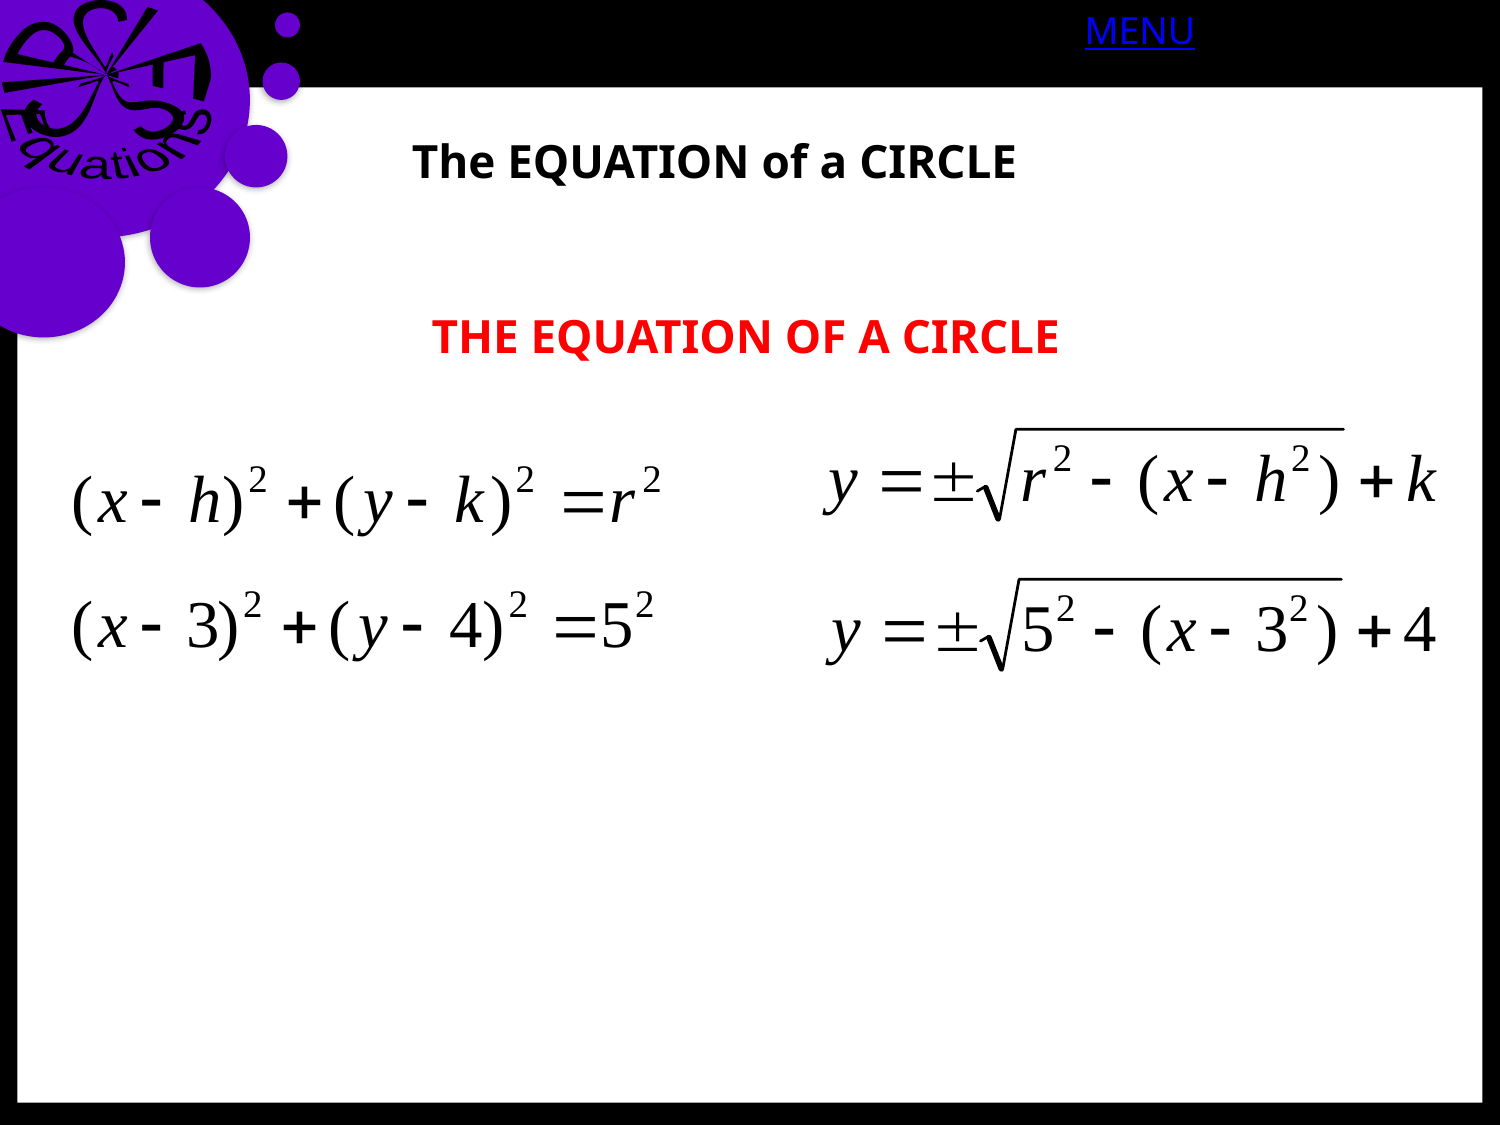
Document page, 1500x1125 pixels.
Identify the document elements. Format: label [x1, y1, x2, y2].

text_box [0, 0, 1500, 1125]
text_box [815, 562, 1451, 686]
text_box [812, 412, 1453, 536]
text_box [62, 574, 670, 676]
text_box [62, 449, 675, 551]
